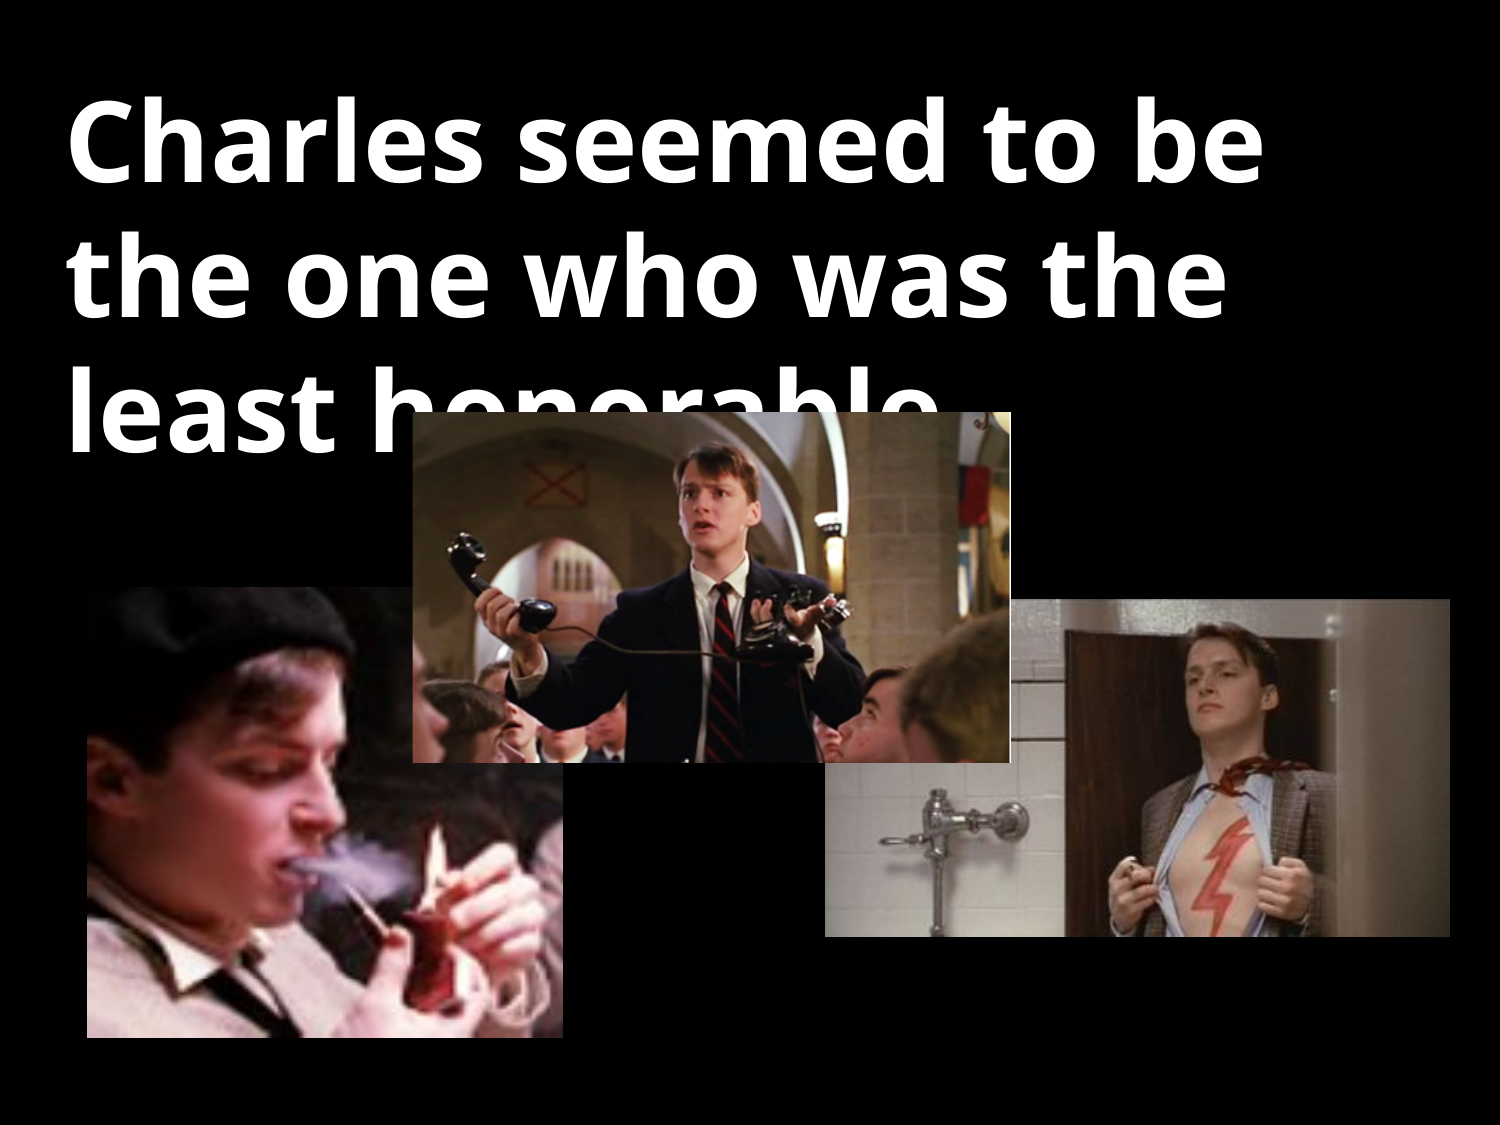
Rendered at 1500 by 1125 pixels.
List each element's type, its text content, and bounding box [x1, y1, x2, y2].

text_box Charles seemed to be the one who was the least honorable. [49, 62, 1463, 483]
picture [87, 412, 1451, 1038]
